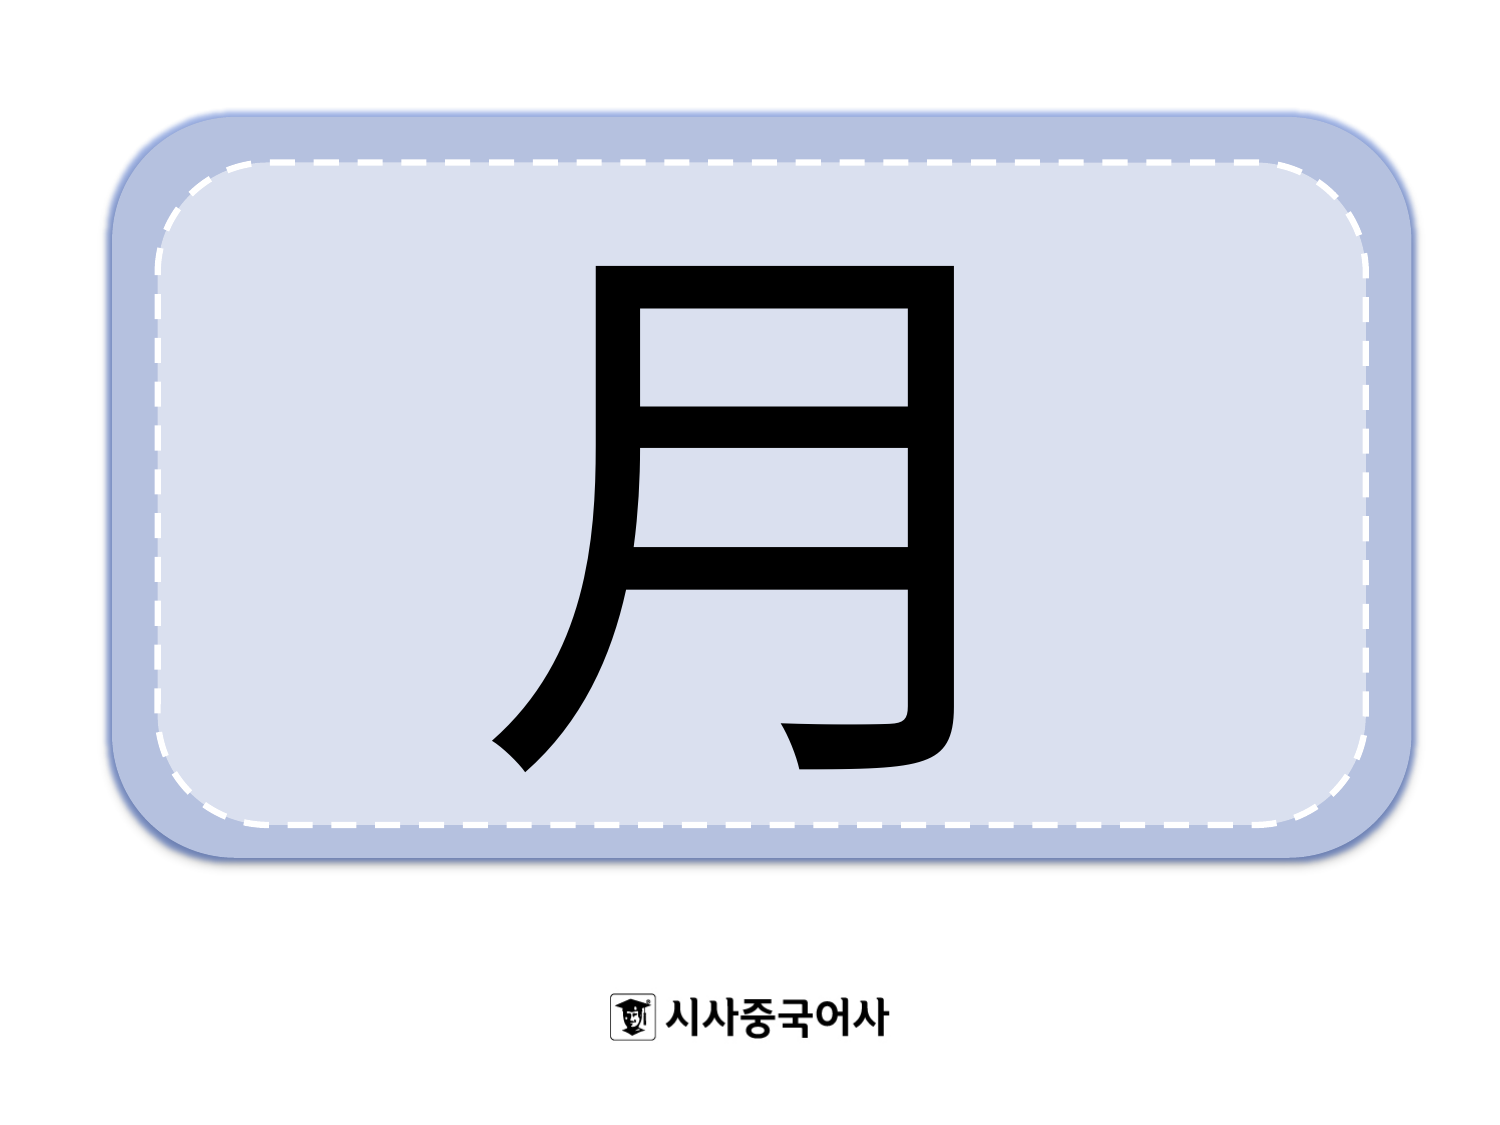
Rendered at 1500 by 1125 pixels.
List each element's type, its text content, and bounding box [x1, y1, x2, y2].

picture [602, 987, 898, 1047]
text_box 月 [162, 160, 1371, 824]
